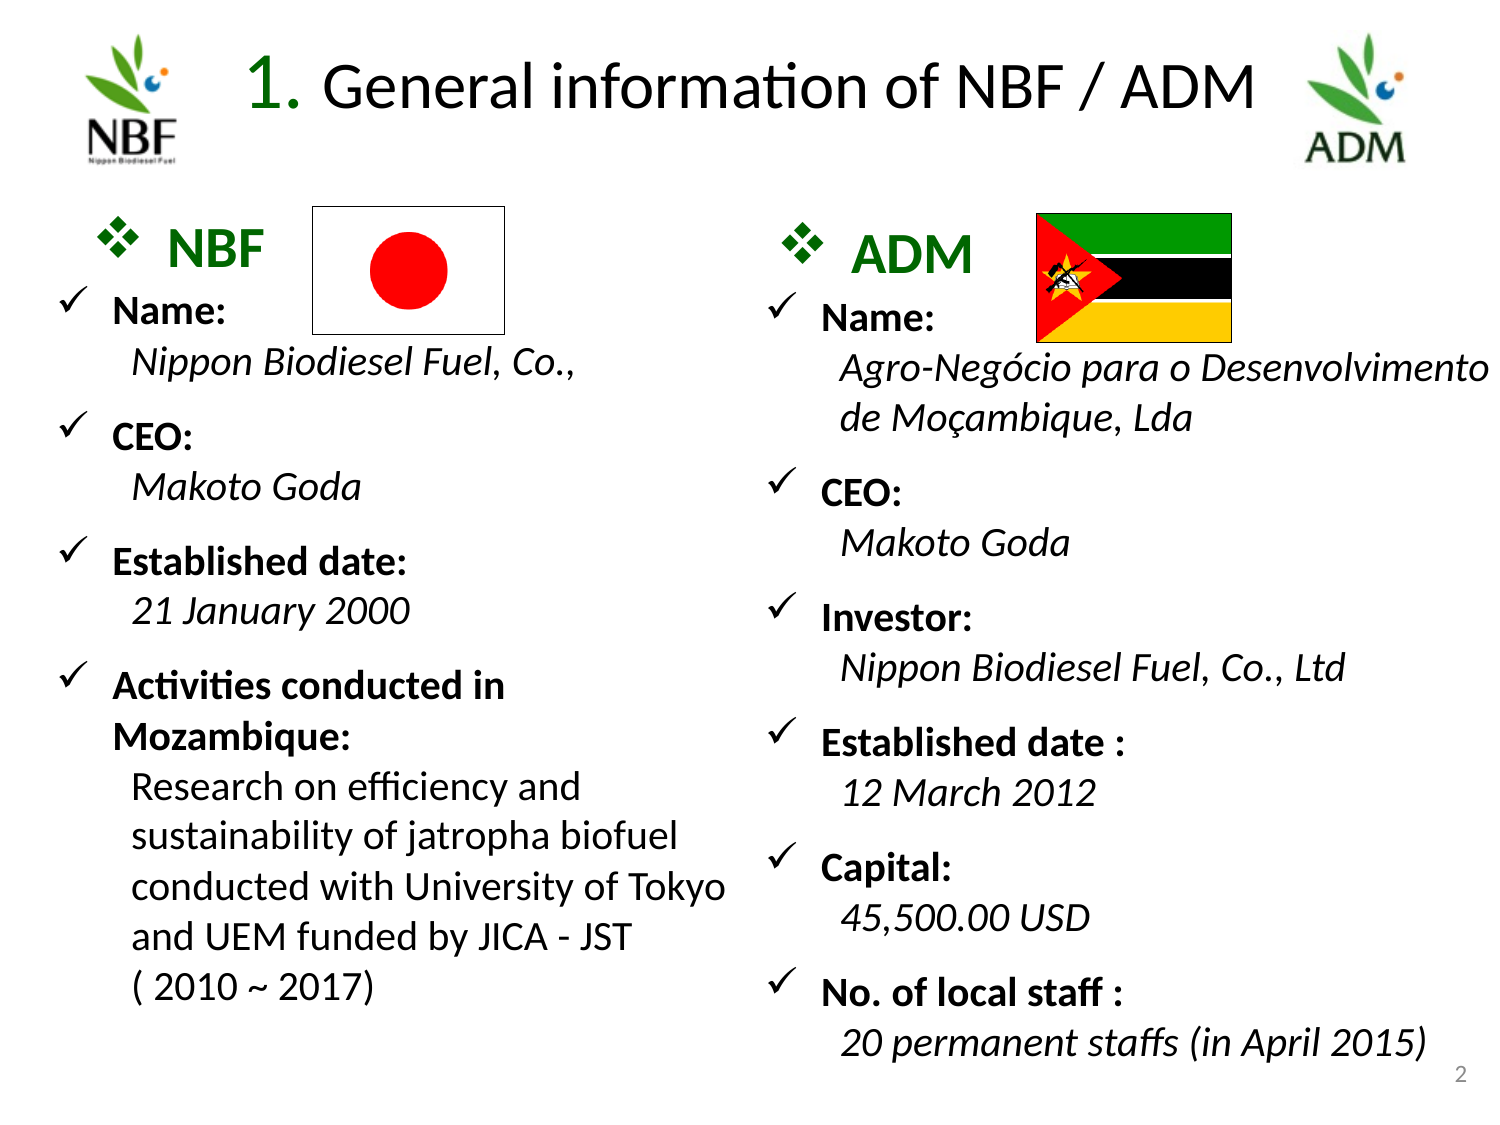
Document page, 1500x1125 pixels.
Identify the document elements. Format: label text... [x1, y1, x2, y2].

picture [1281, 30, 1426, 171]
title 1. General information of NBF / ADM [224, 7, 1276, 144]
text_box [41, 201, 1500, 1125]
picture [80, 30, 183, 171]
